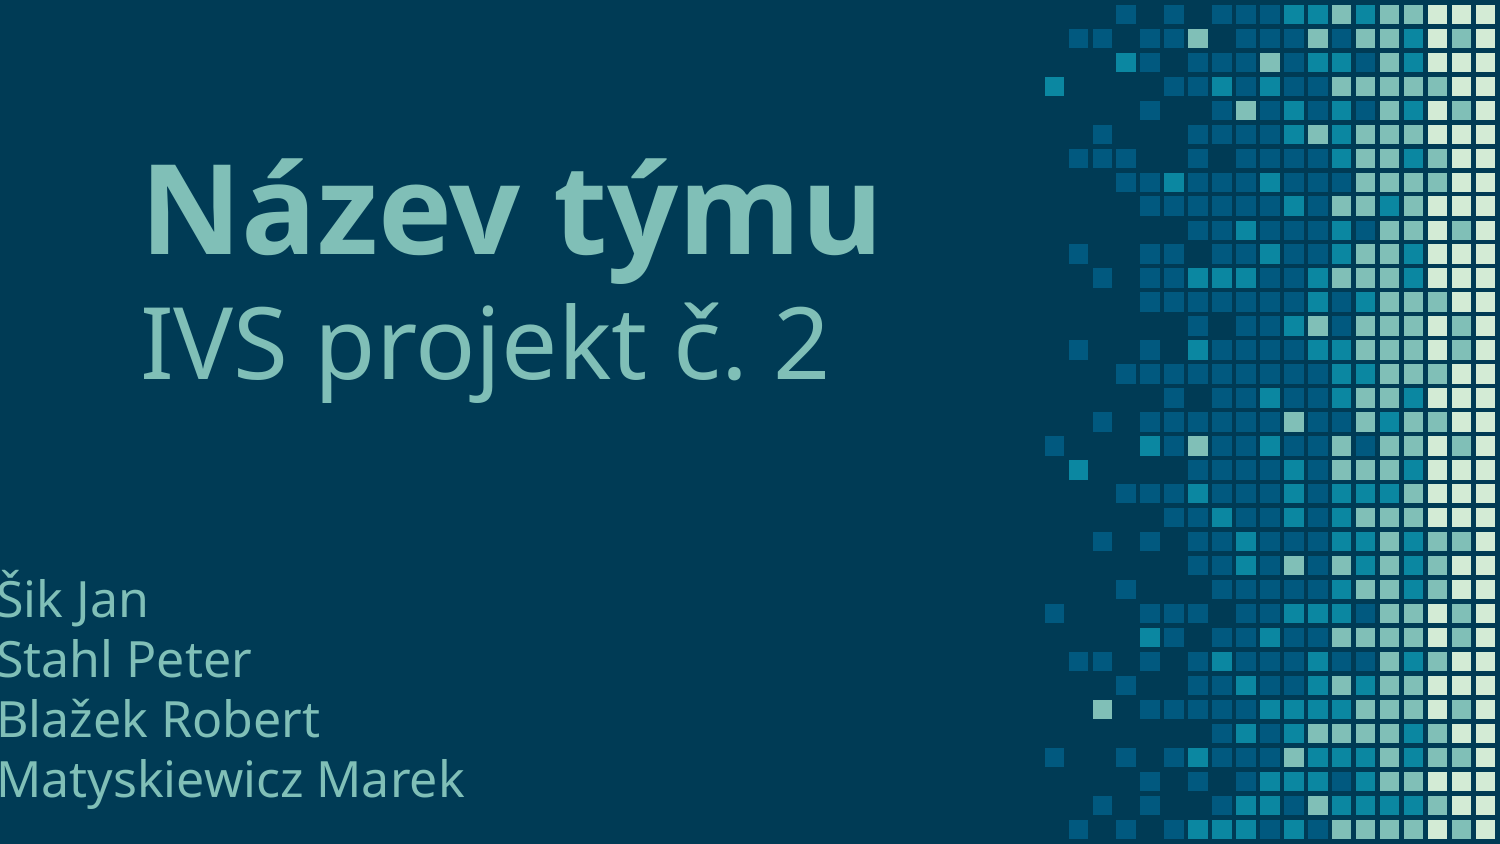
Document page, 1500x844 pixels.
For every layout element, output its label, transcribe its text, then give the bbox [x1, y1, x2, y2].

text_box Šik Jan Stahl Peter Blažek Robert Matyskiewicz Marek [0, 559, 480, 815]
title Název týmu IVS projekt č. 2 [125, 114, 1011, 453]
